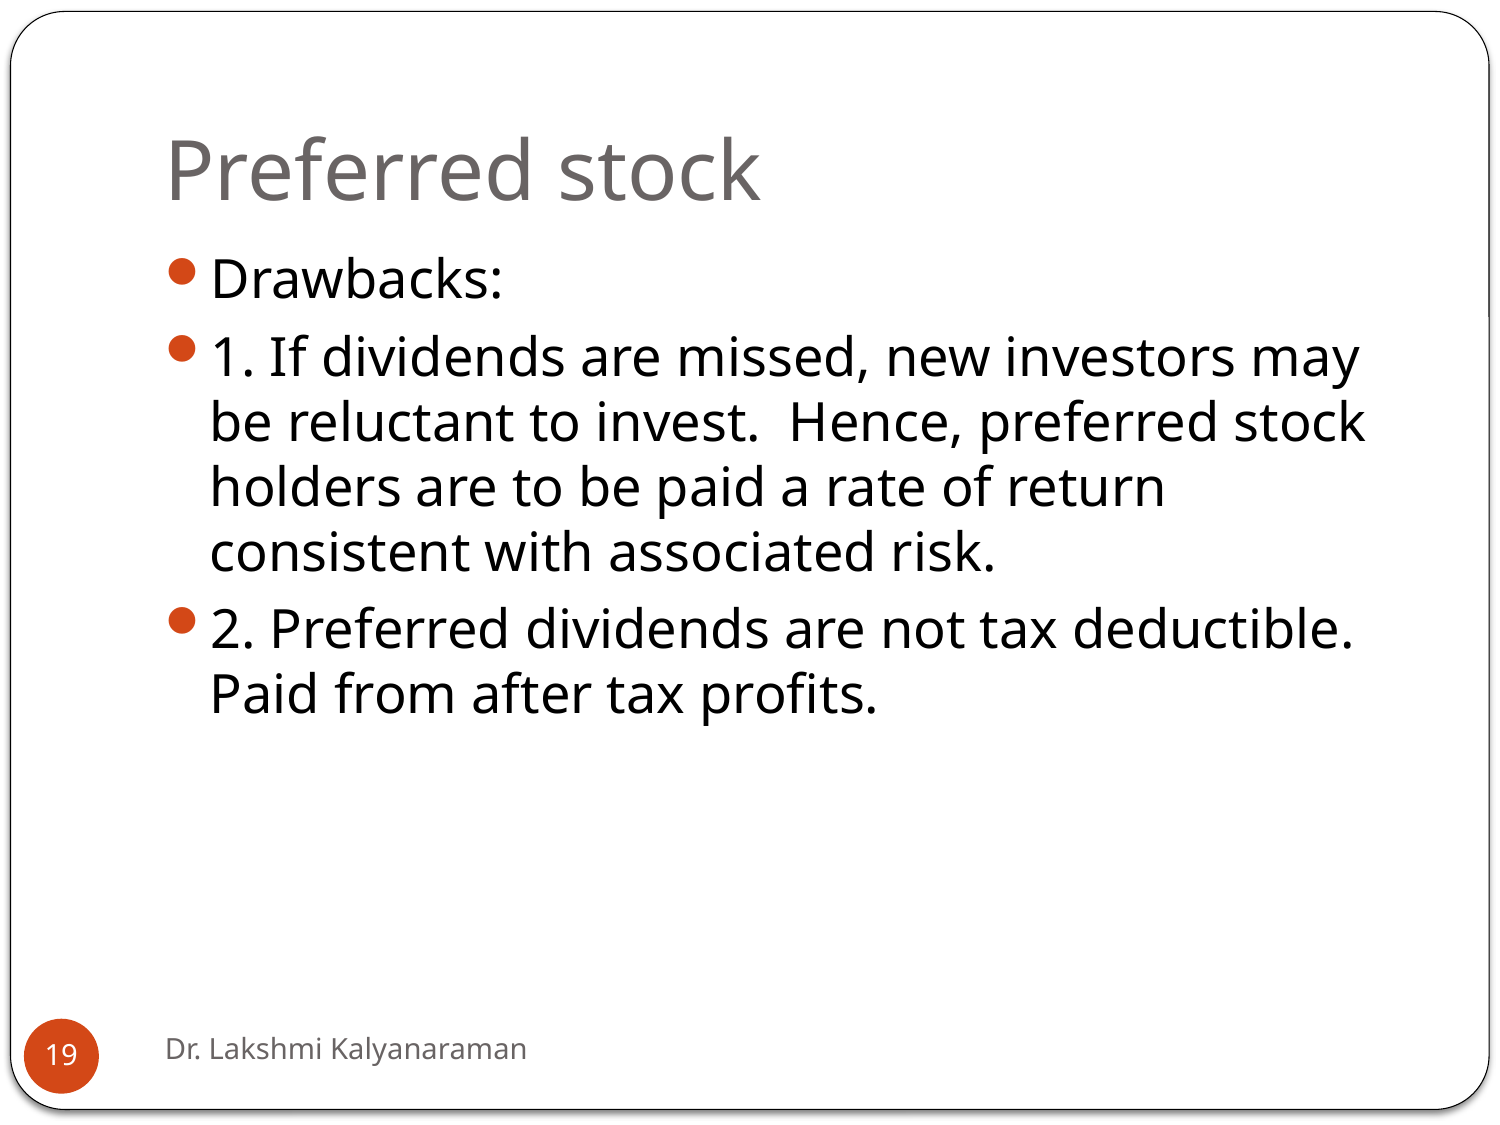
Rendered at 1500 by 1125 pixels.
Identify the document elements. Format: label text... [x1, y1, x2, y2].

footer Dr. Lakshmi Kalyanaraman [150, 1012, 800, 1088]
title Preferred stock [150, 45, 1425, 233]
slide_number 19 [23, 1018, 99, 1094]
list Drawbacks: 1. If dividends are missed, new investors may be reluctant to invest. Hence, preferred stock holders are to be paid a rate of return consistent with associated risk. 2. Preferred dividends are not tax deductible. Paid from after tax profits. [150, 237, 1425, 988]
